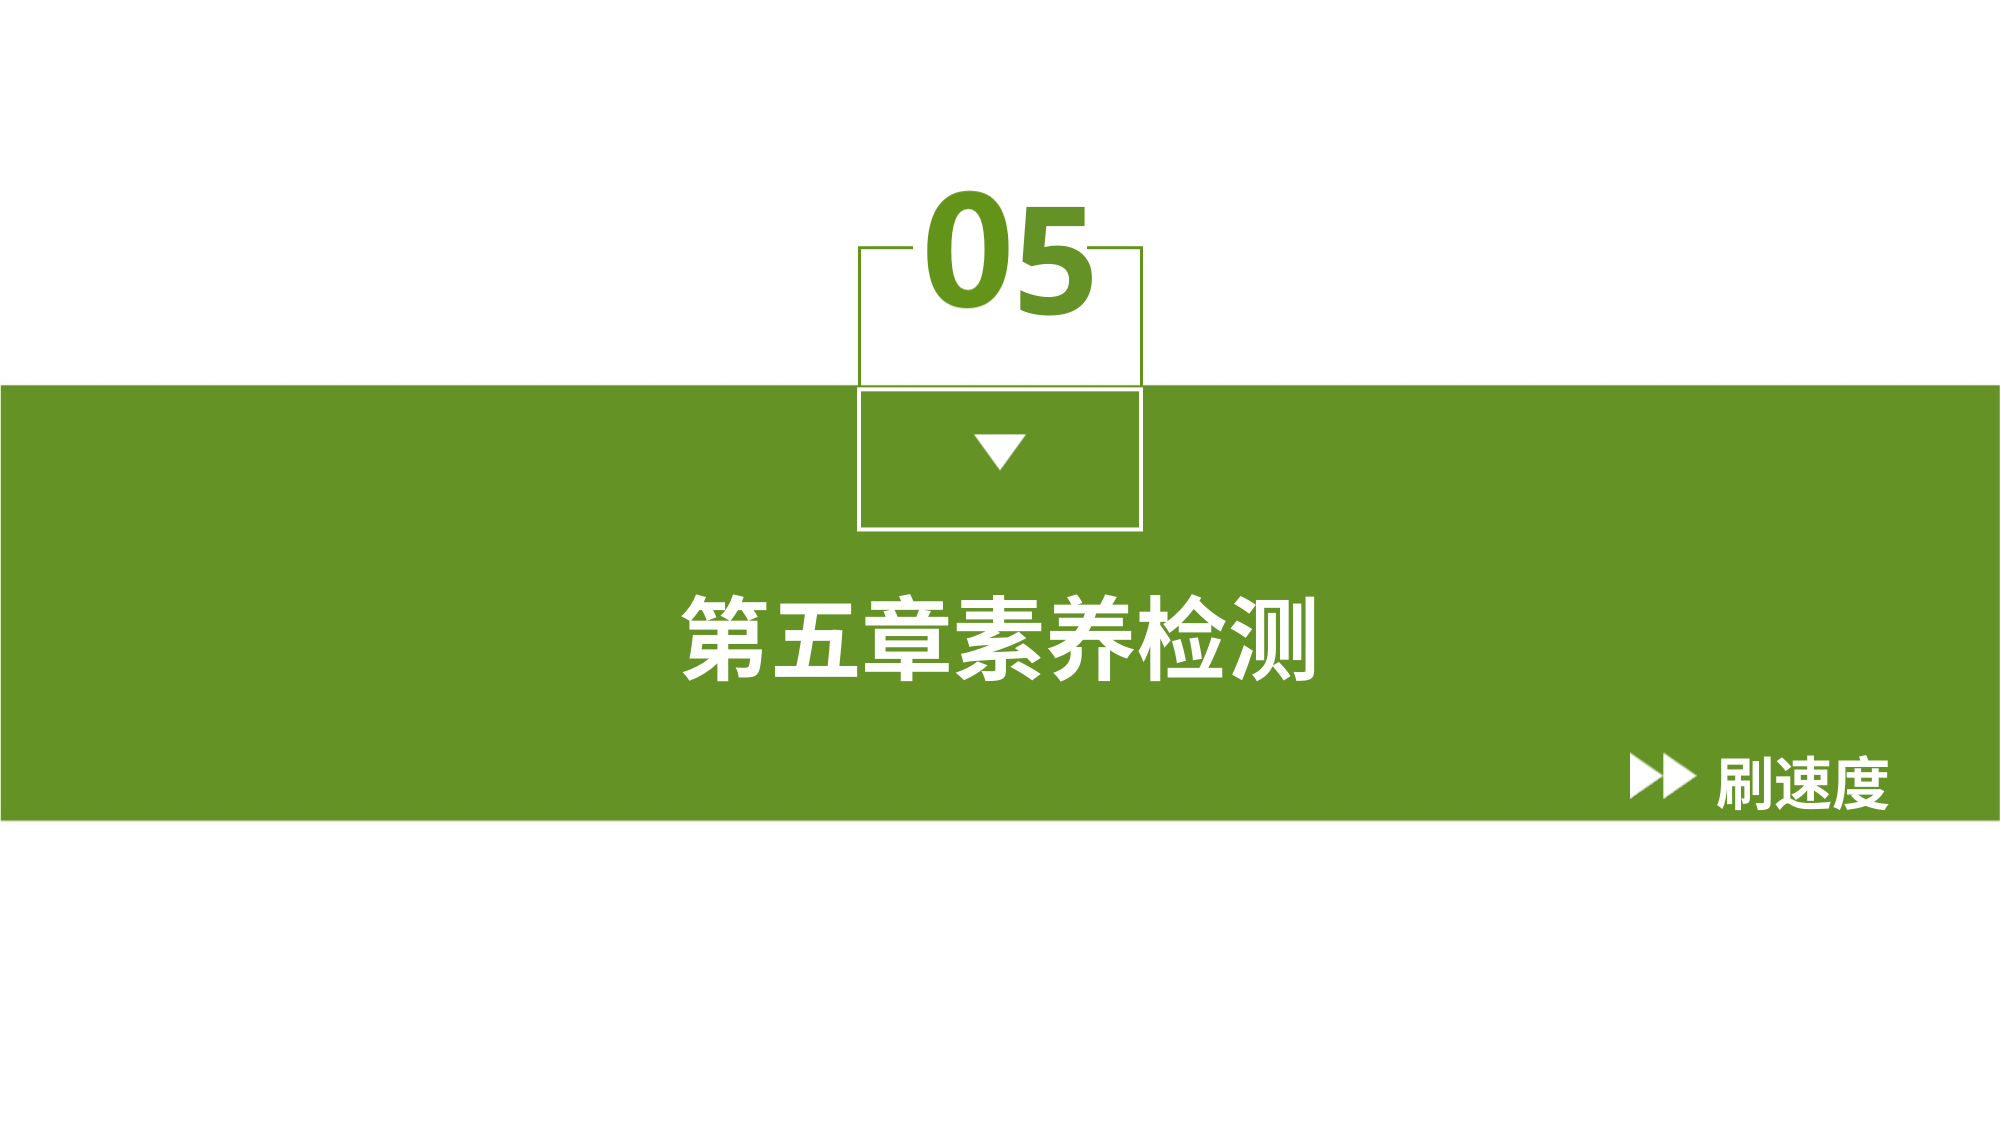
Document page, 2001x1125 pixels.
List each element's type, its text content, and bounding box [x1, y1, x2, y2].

text_box 5 [1013, 156, 1173, 353]
picture [0, 0, 2000, 572]
picture [0, 699, 2000, 1125]
text_box 第五章素养检测 [0, 572, 2000, 699]
text_box 刷速度 [1715, 718, 1997, 812]
